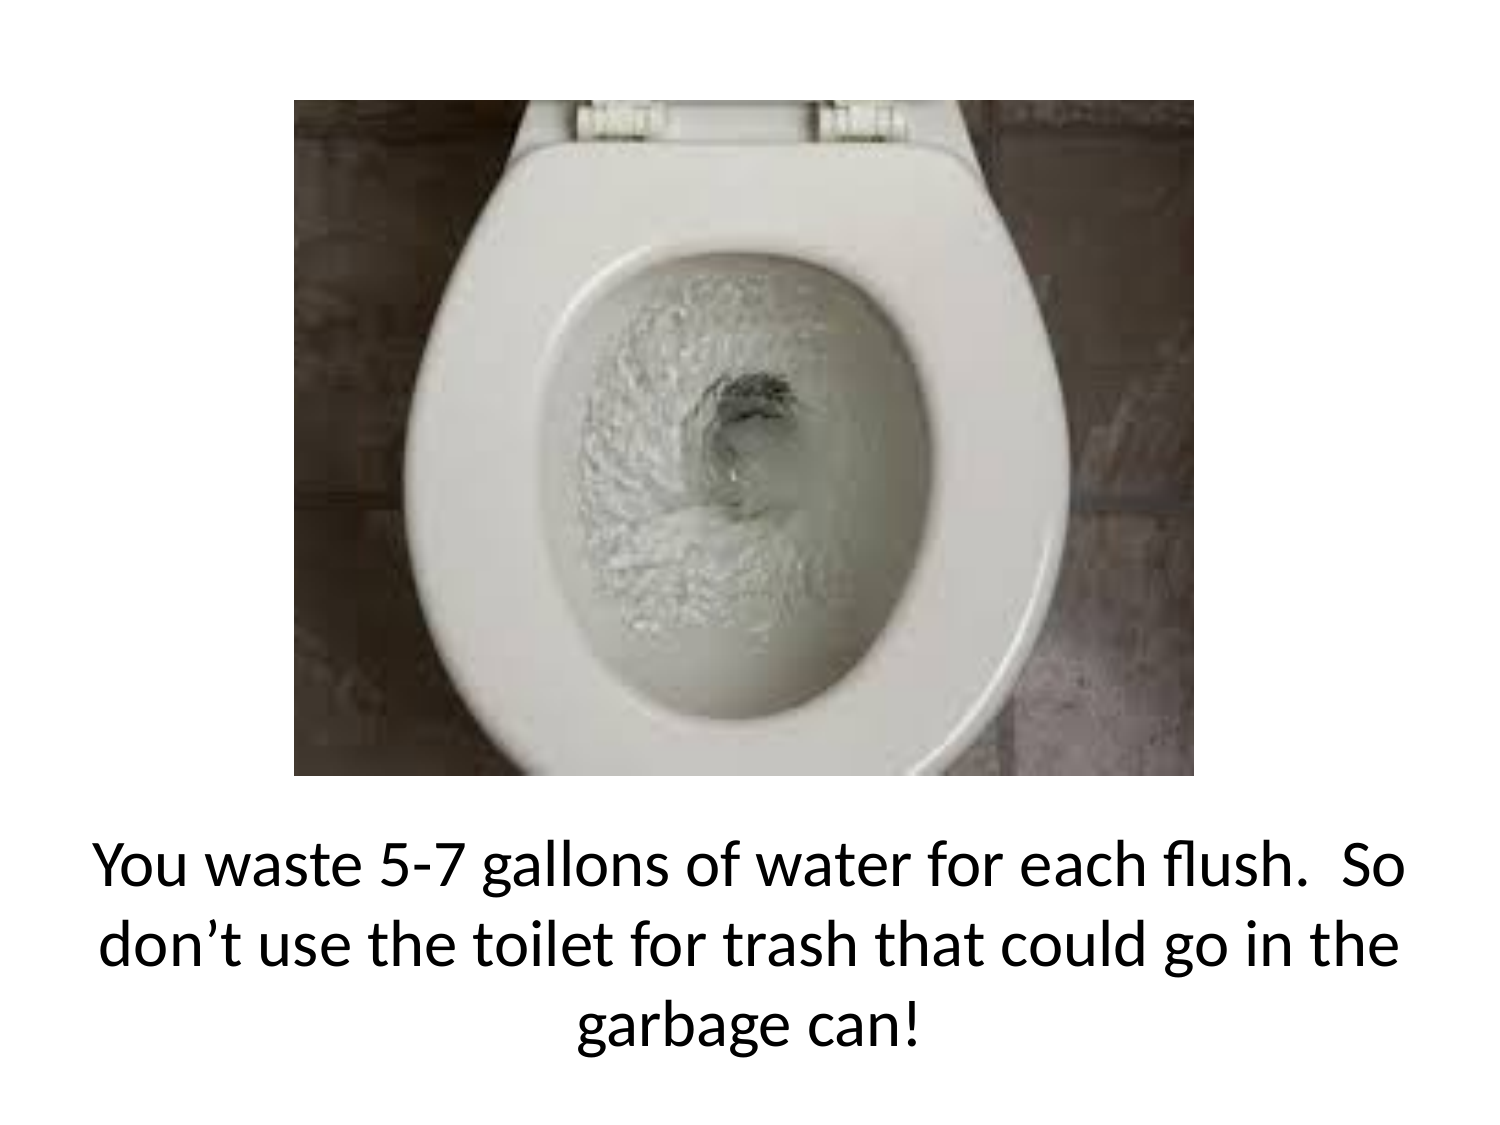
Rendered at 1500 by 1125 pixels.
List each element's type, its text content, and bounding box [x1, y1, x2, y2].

picture [293, 100, 1195, 776]
list You waste 5-7 gallons of water for each flush. So don’t use the toilet for trash that could go in the garbage can! [75, 812, 1425, 1013]
